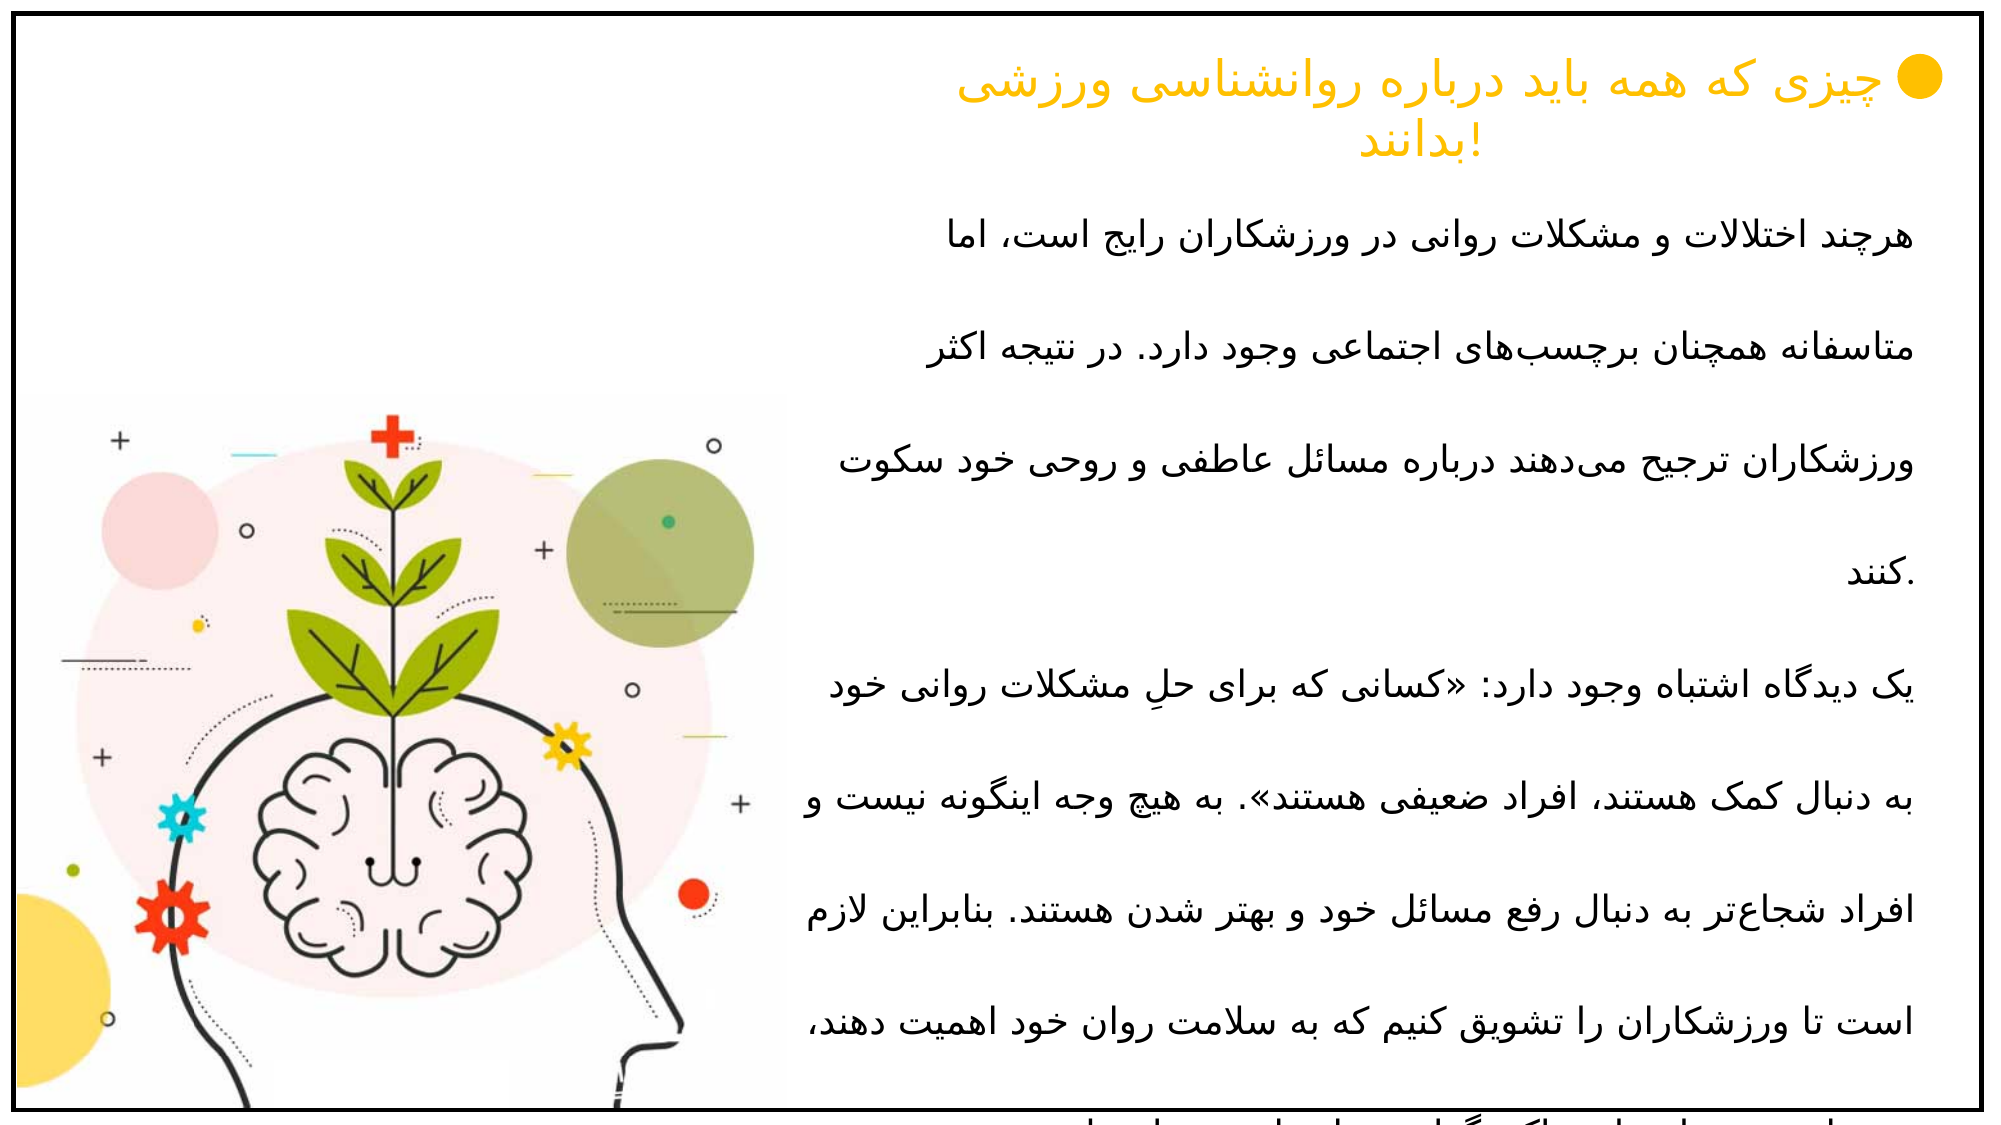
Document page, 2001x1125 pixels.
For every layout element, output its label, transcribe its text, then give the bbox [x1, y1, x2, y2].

picture [17, 393, 787, 1108]
text_box چیزی که همه باید درباره روانشناسی ورزشی بدانند! [921, 39, 1922, 134]
text_box هرچند اختلالات و مشکلات روانی در ورزشکاران رایج است، اما متاسفانه همچنان برچسب‌‌های اجتماعی وجود دارد. در نتیجه اکثر ورزشکاران ترجیح می‌دهند درباره مسائل عاطفی و روحی خود سکوت کنند. یک دیدگاه اشتباه وجود دارد: «کسانی که برای حلِ مشکلات روانی خود به دنبال کمک هستند، افراد ضعیفی هستند». به هیچ وجه اینگونه نیست و افراد شجاع‌تر به دنبال رفع مسائل خود و بهتر شدن هستند. بنابراین لازم است تا ورزشکاران را تشویق کنیم که به سلامت روان خود اهمیت دهند، تجربیات خود را به اشتراک بگذارند و از طریق روانشناسی ورزشی به بهتر شدن حال‌شان کمک کنند. [786, 134, 1931, 1125]
